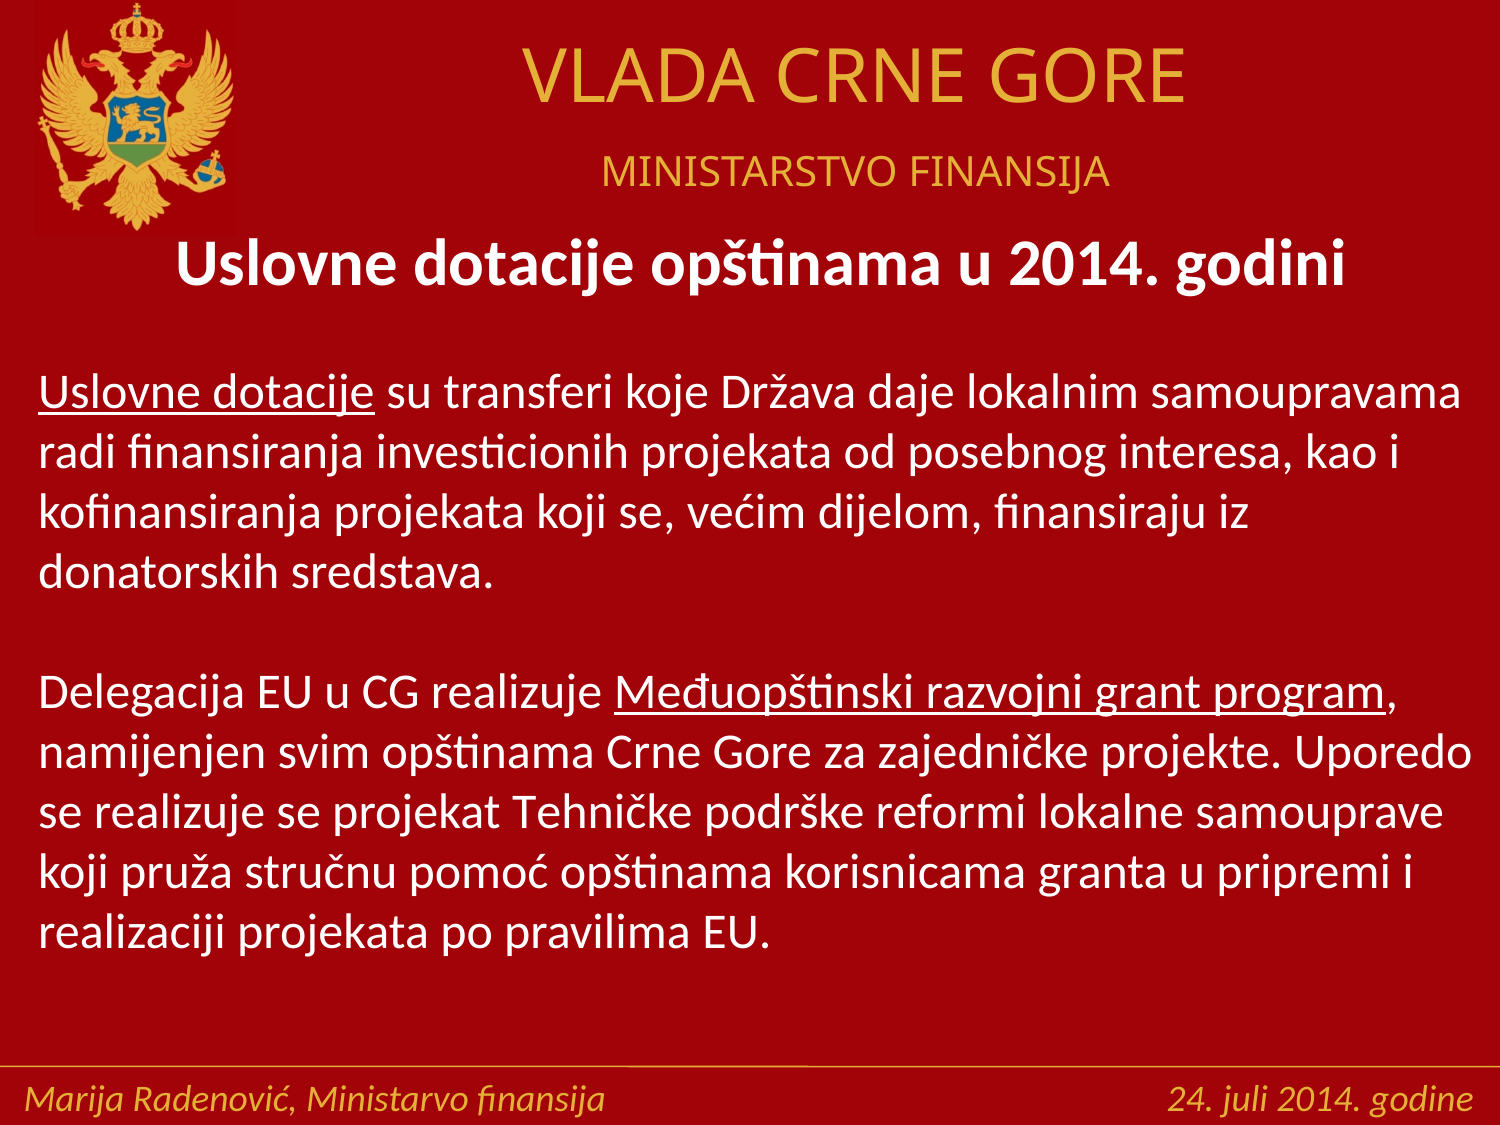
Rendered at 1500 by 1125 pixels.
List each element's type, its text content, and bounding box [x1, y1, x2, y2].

subtitle Marija Radenović, Ministarvo finansija 24. juli 2014. godine [0, 1072, 1500, 1125]
picture [34, 0, 237, 235]
text_box Uslovne dotacije opštinama u 2014. godini Uslovne dotacije su transferi koje Država daje lokalnim samoupravama radi finansiranja investicionih projekata od posebnog interesa, kao i kofinansiranja projekata koji se, većim dijelom, finansiraju iz donatorskih sredstava. Delegacija EU u CG realizuje Međuopštinski razvojni grant program, namijenjen svim opštinama Crne Gore za zajedničke projekte. Uporedo se realizuje se projekat Tehničke podrške reformi lokalne samouprave koji pruža stručnu pomoć opštinama korisnicama granta u pripremi i realizaciji projekata po pravilima EU. [23, 210, 1500, 1026]
title VLADA CRNE GORE Ministarstvo finansija [257, 0, 1454, 210]
